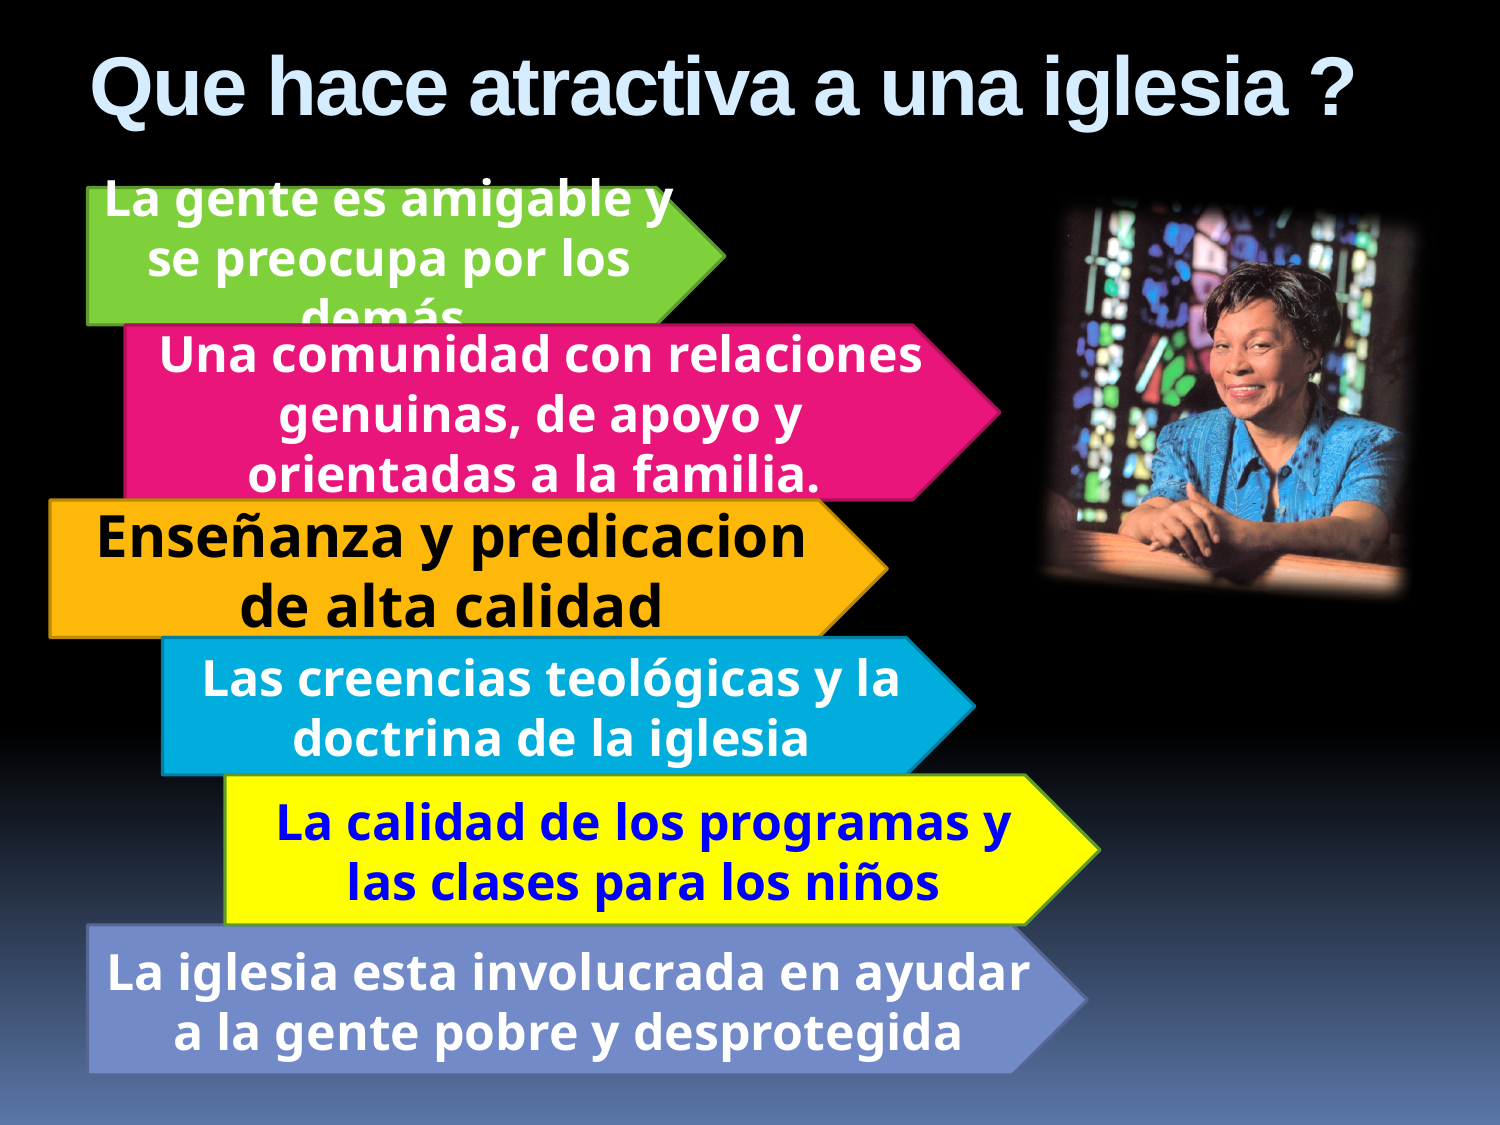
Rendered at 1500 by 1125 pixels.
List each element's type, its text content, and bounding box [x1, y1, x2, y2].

text_box La iglesia esta involucrada en ayudar a la gente pobre y desprotegida [85, 923, 1089, 1077]
text_box Enseñanza y predicacion de alta calidad [48, 498, 889, 640]
picture [1038, 199, 1427, 599]
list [256, 509, 559, 814]
text_box La gente es amigable y se preocupa por los demás [85, 185, 727, 327]
text_box La calidad de los programas y las clases para los niños [223, 773, 1102, 927]
text_box Las creencias teológicas y la doctrina de la iglesia [568, 635, 977, 773]
text_box Una comunidad con relaciones genuinas, de apoyo y orientadas a la familia. [123, 323, 1002, 502]
title Que hace atractiva a una iglesia ? [75, 24, 1500, 163]
text_box Las creencias teológicas y la doctrina de la iglesia [160, 635, 248, 777]
